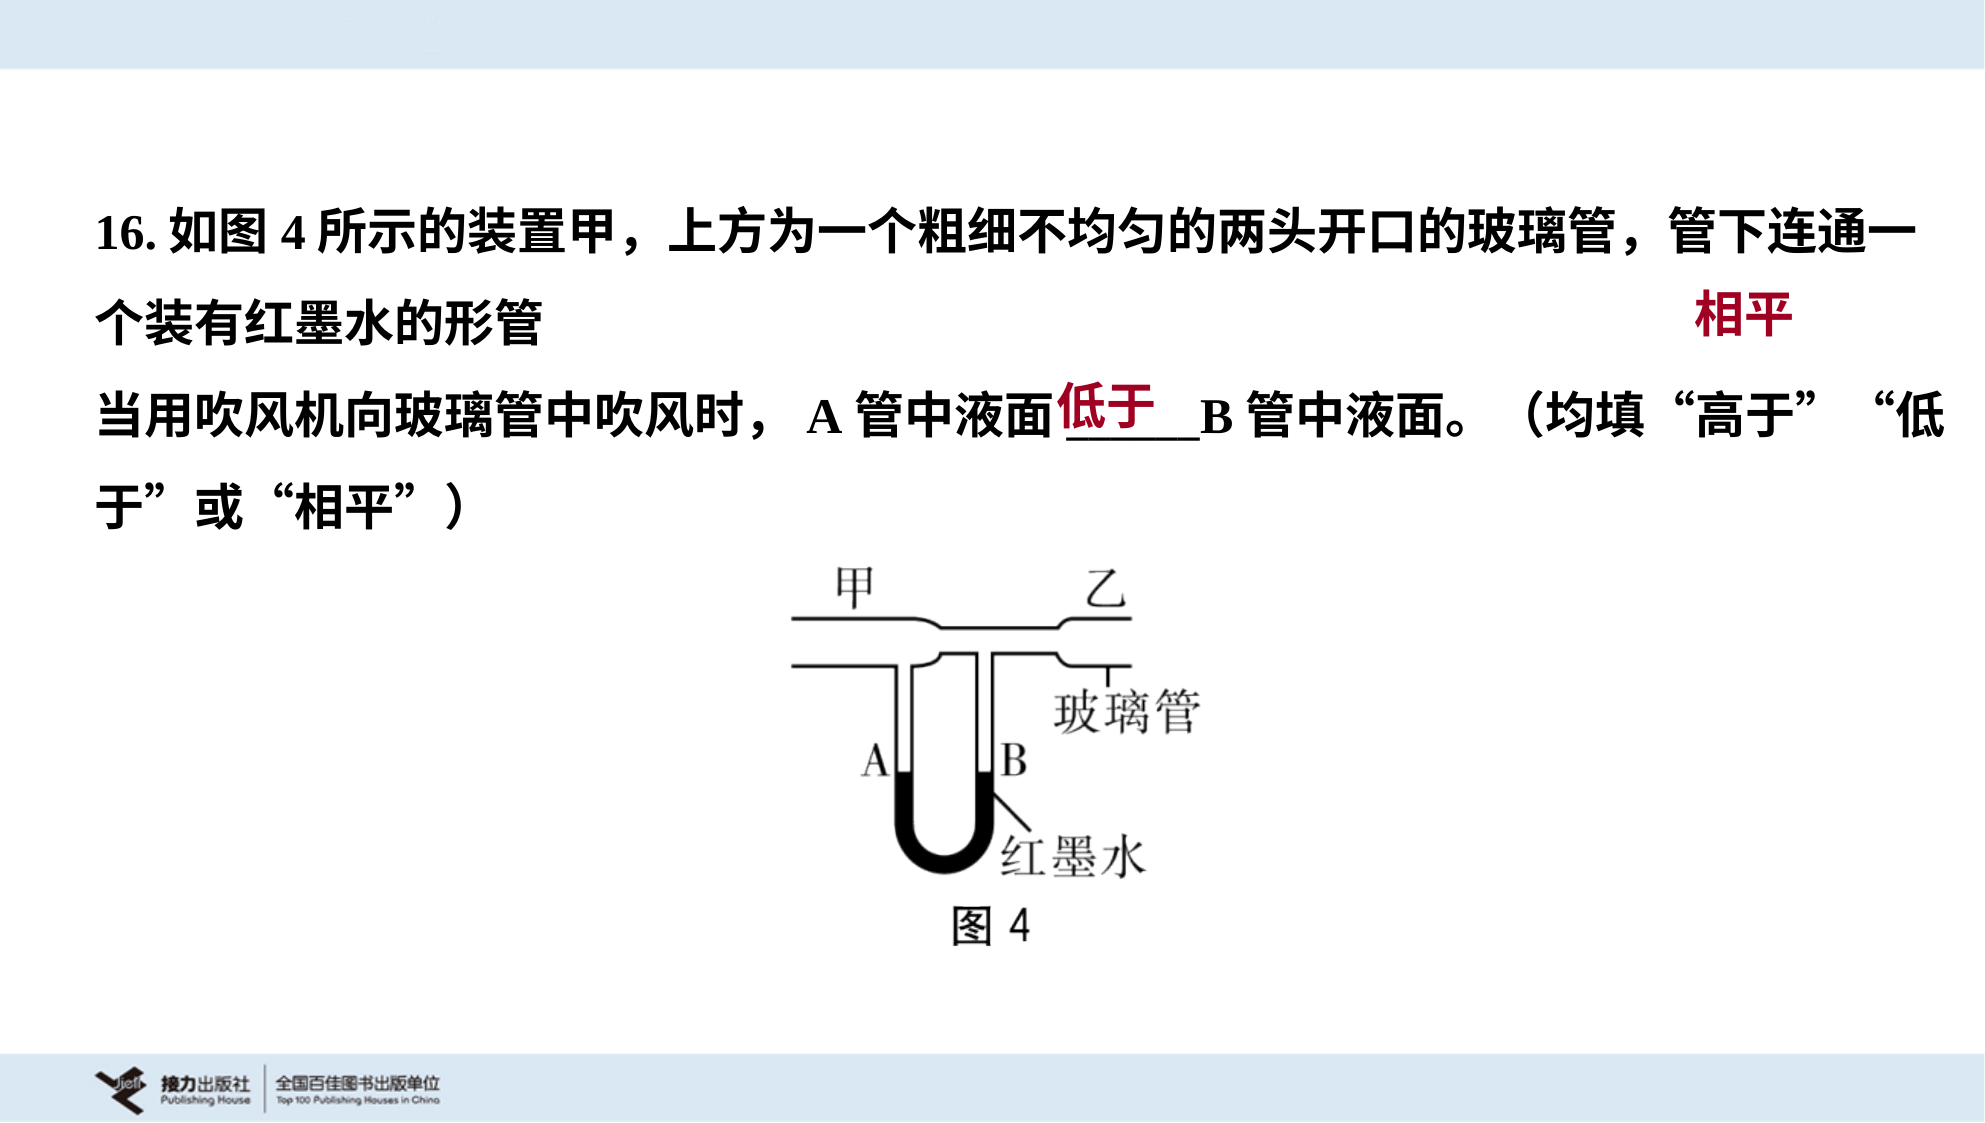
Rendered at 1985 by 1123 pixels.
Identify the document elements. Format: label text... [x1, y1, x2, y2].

text_box 相平 [1675, 255, 1813, 343]
text_box 低于 [1038, 347, 1175, 435]
picture [0, 0, 1985, 1122]
